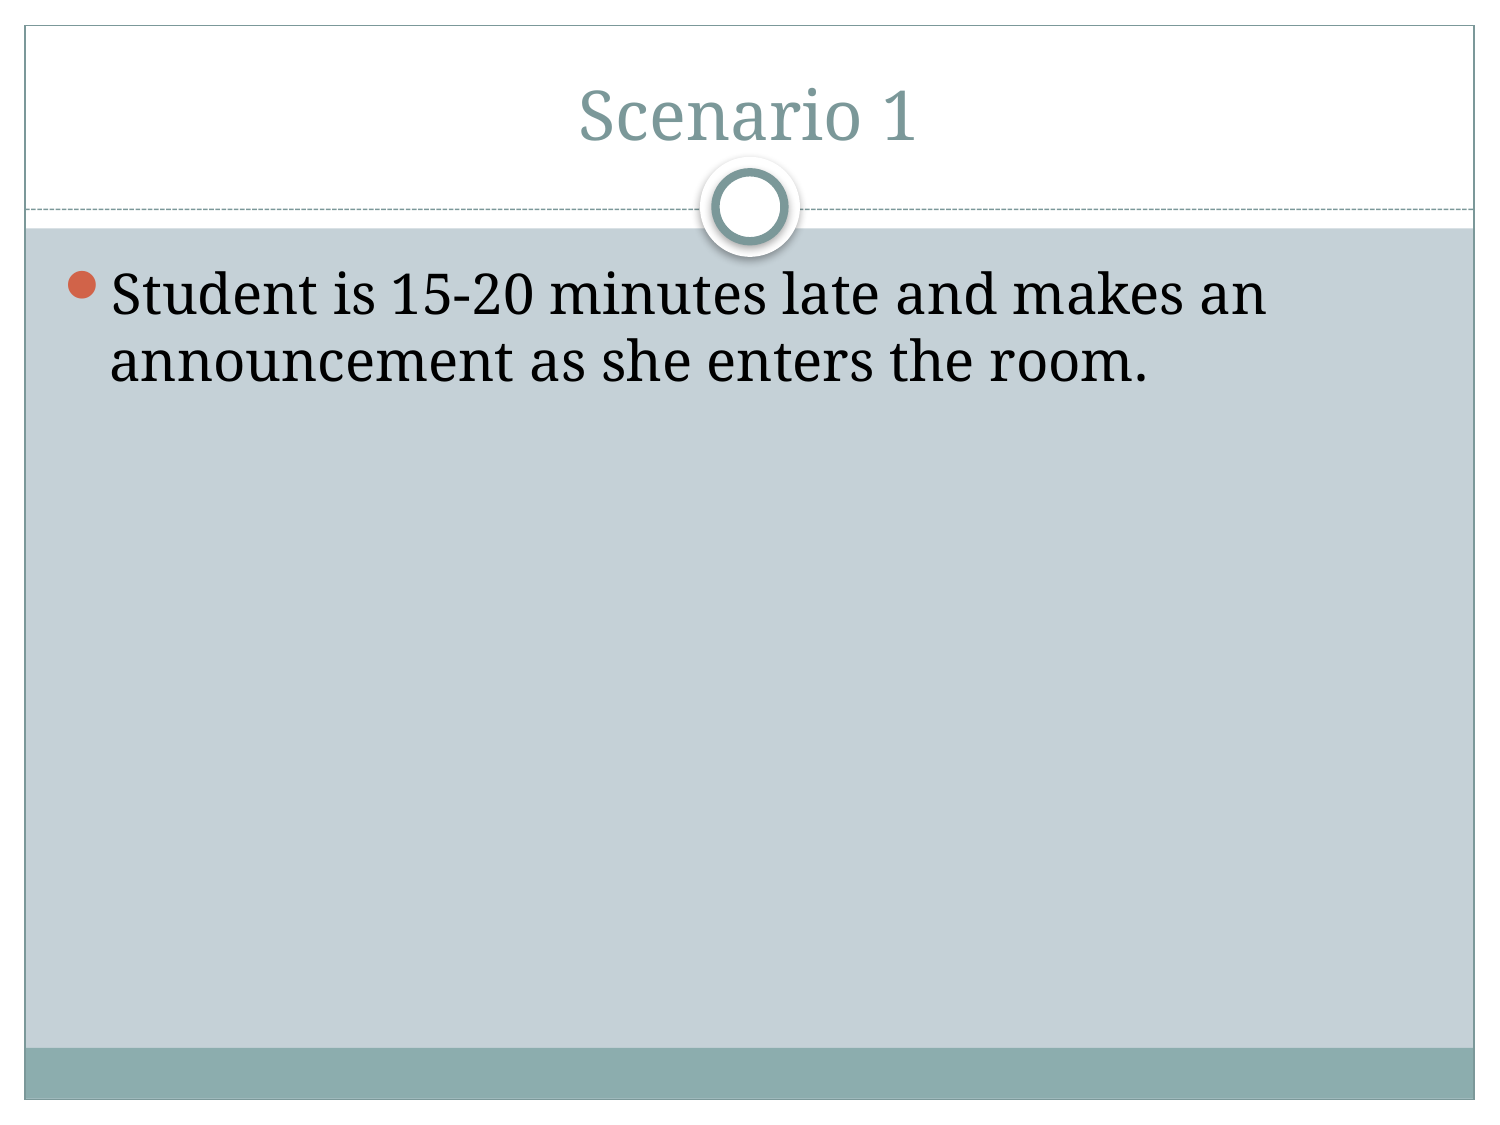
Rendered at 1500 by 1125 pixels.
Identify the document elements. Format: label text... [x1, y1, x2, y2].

title Scenario 1 [49, 37, 1450, 162]
list Student is 15-20 minutes late and makes an announcement as she enters the room. [49, 250, 1445, 1001]
